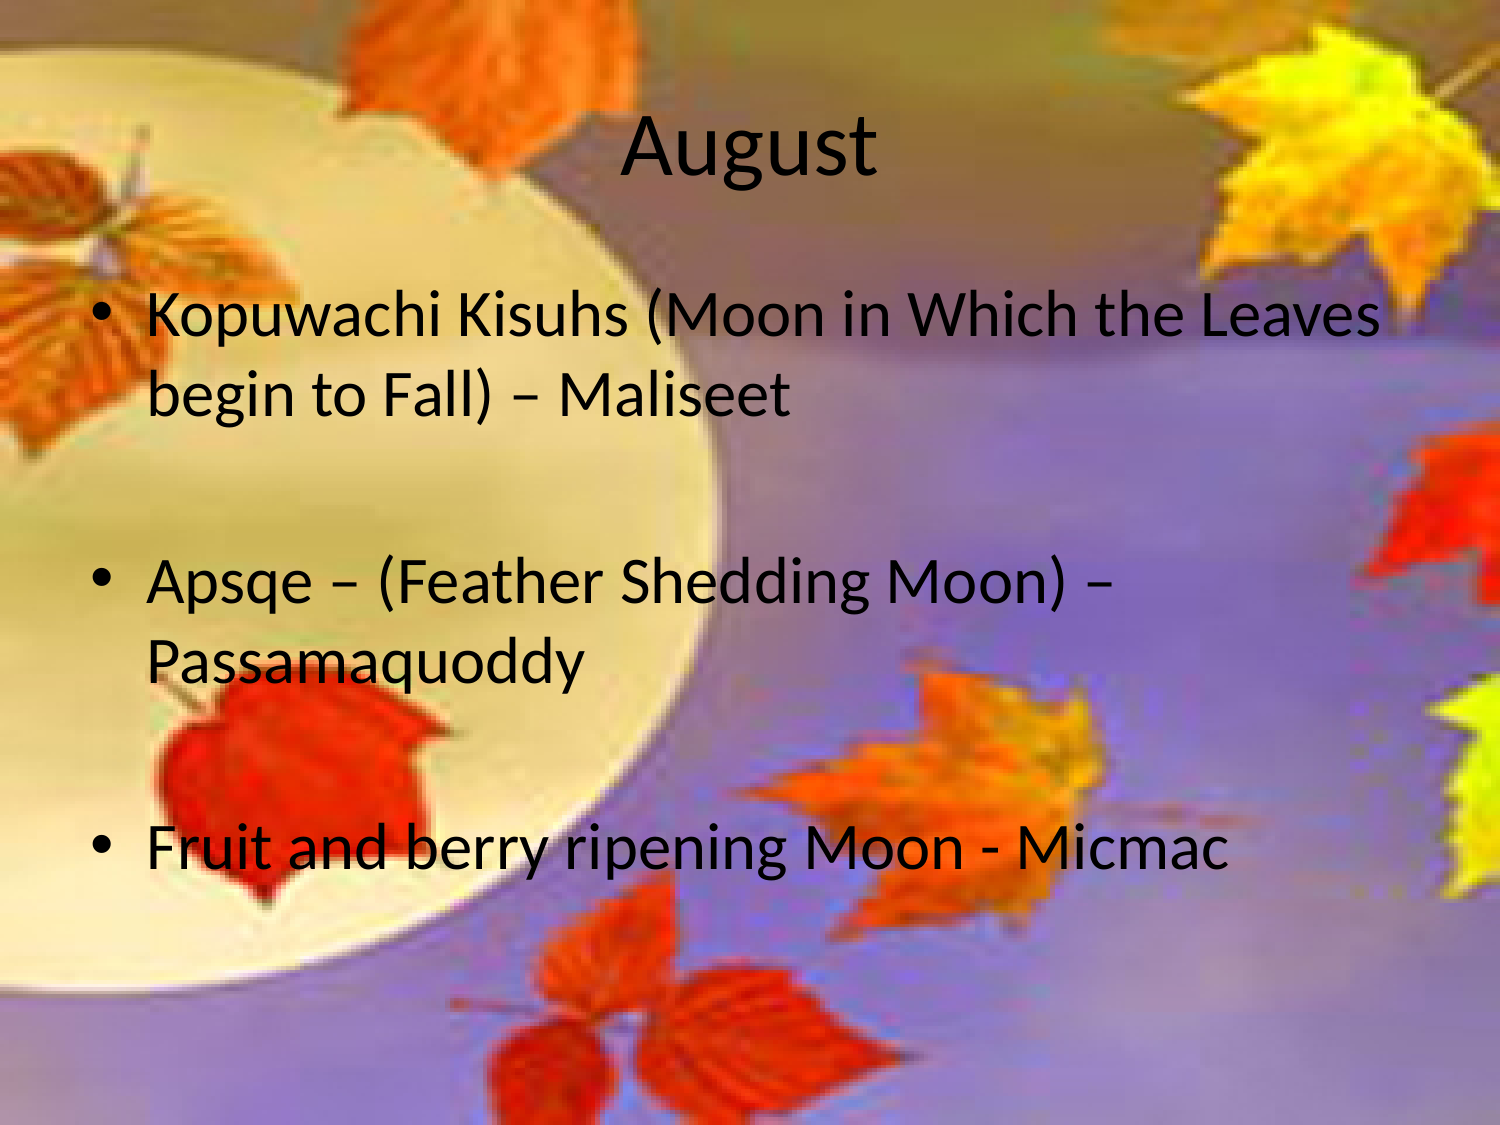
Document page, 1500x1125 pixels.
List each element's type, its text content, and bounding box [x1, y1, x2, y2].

title August [75, 45, 1425, 233]
picture [0, 0, 1500, 1125]
list Kopuwachi Kisuhs (Moon in Which the Leaves begin to Fall) – Maliseet Apsqe – (Feather Shedding Moon) – Passamaquoddy Fruit and berry ripening Moon - Micmac [75, 262, 1425, 1005]
